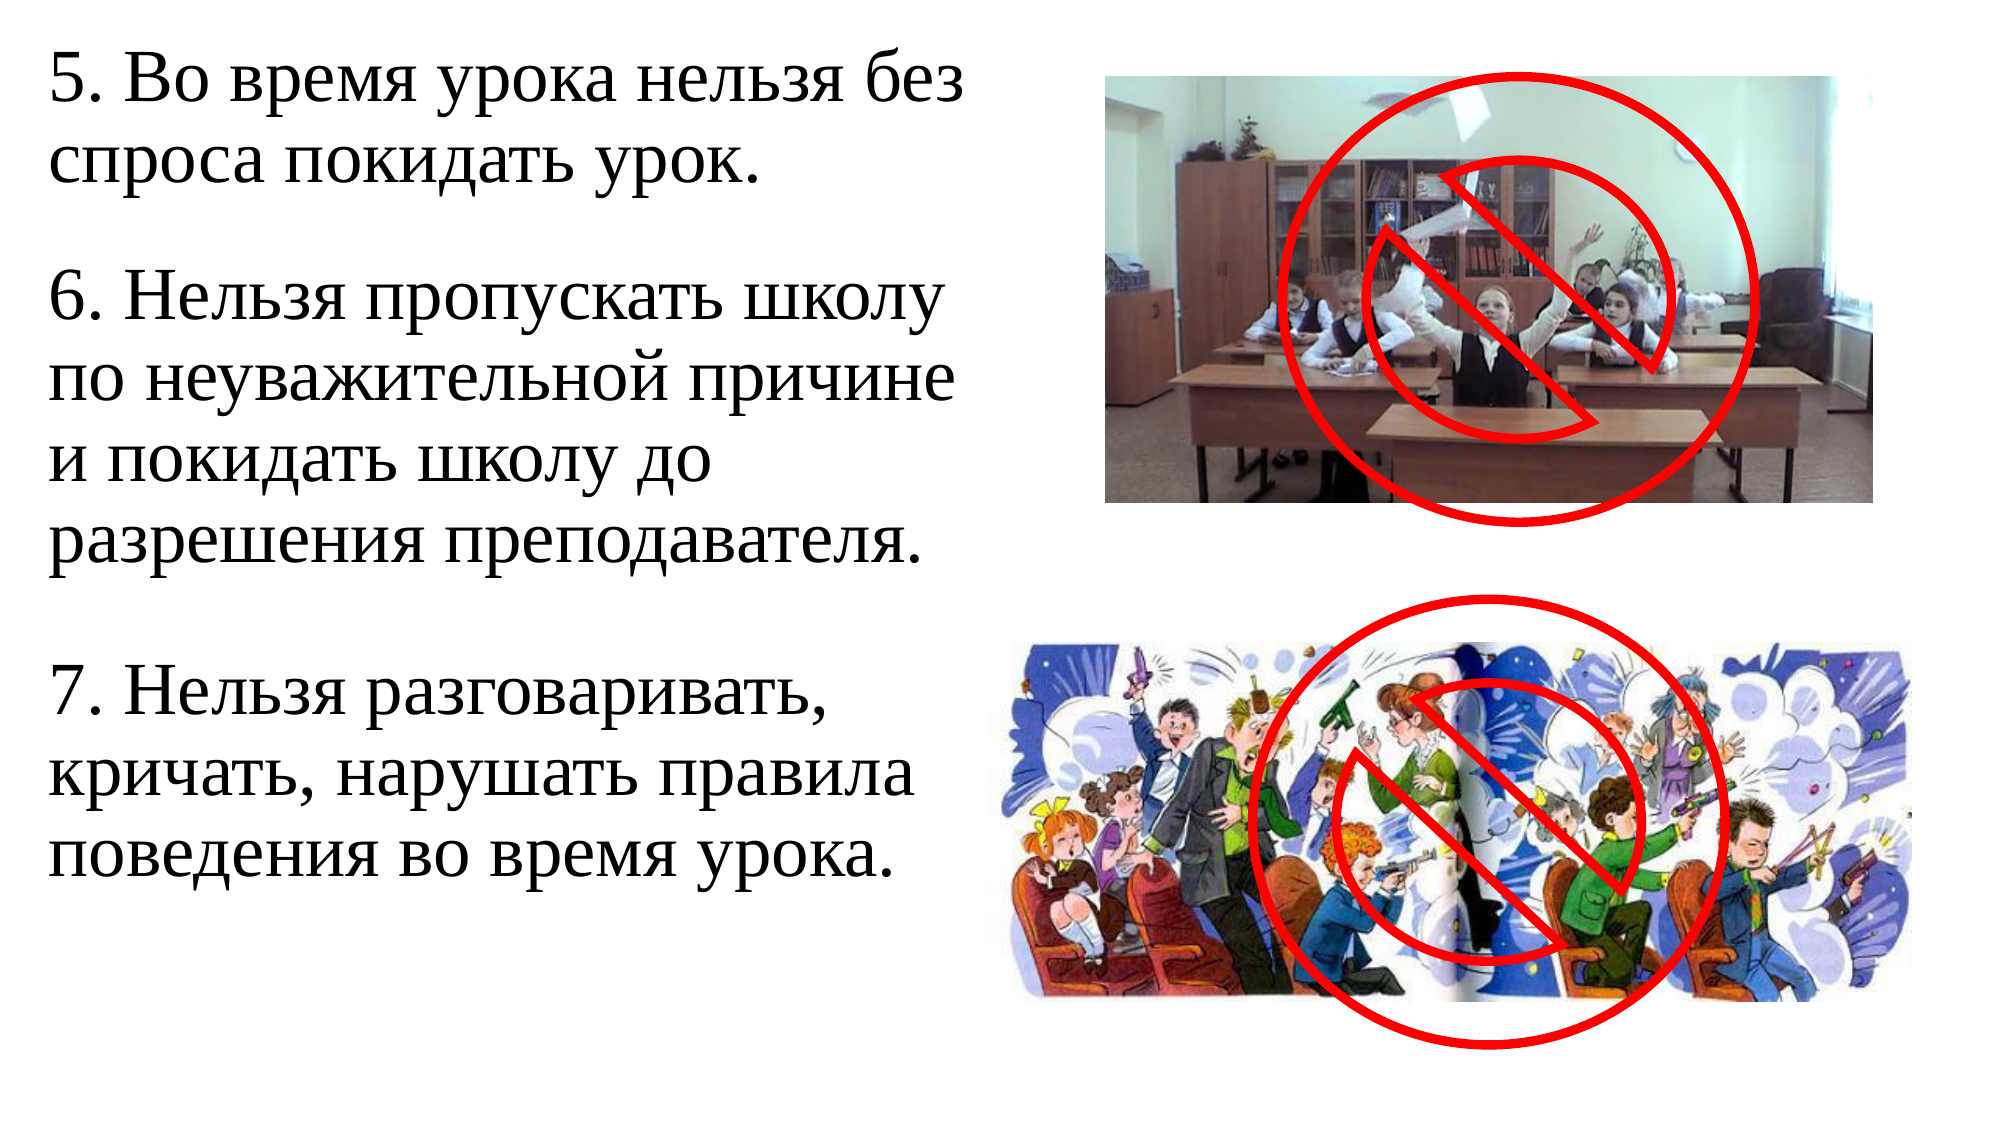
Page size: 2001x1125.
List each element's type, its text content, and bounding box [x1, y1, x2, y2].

text_box 7. Нельзя разговаривать, кричать, нарушать правила поведения во время урока. [33, 642, 988, 935]
text_box [1420, 503, 1618, 524]
text_box [1347, 598, 1630, 642]
title 5. Во время урока нельзя без спроса покидать урок. [33, 28, 1019, 247]
picture [988, 642, 1913, 1002]
text_box 6. Нельзя пропускать школу по неуважительной причине и покидать школу до разрешения преподавателя. [33, 247, 989, 622]
picture [1105, 76, 1873, 503]
text_box [1347, 1002, 1631, 1046]
